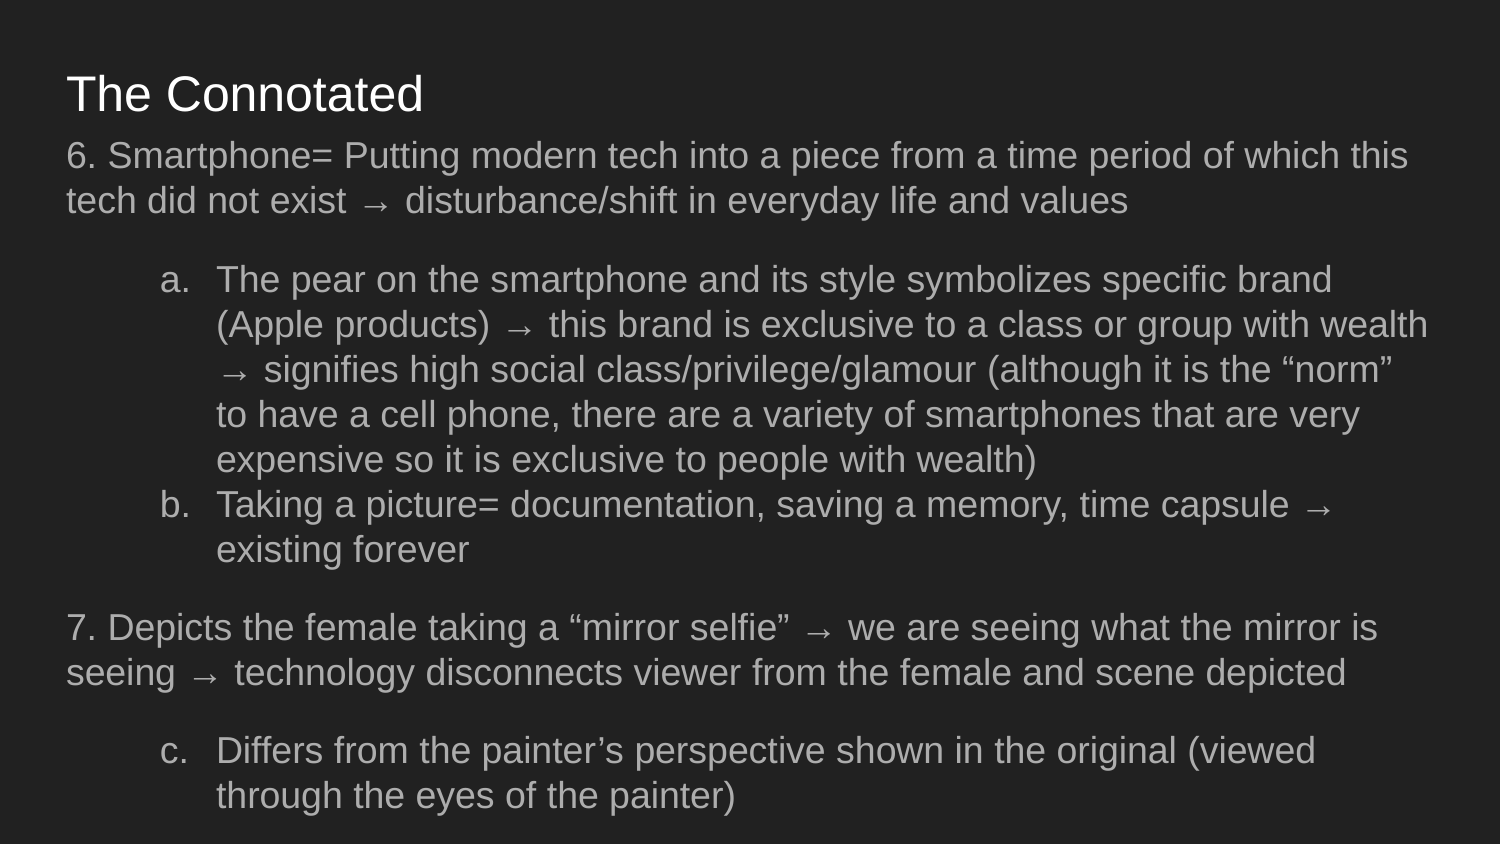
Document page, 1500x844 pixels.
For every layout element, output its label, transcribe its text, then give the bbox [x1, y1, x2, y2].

title The Connotated [51, 46, 1449, 116]
list 6. Smartphone= Putting modern tech into a piece from a time period of which this tech did not exist → disturbance/shift in everyday life and values The pear on the smartphone and its style symbolizes specific brand (Apple products) → this brand is exclusive to a class or group with wealth → signifies high social class/privilege/glamour (although it is the “norm” to have a cell phone, there are a variety of smartphones that are very expensive so it is exclusive to people with wealth) Taking a picture= documentation, saving a memory, time capsule → existing forever 7. Depicts the female taking a “mirror selfie” → we are seeing what the mirror is seeing → technology disconnects viewer from the female and scene depicted Differs from the painter’s perspective shown in the original (viewed through the eyes of the painter) [51, 116, 1449, 750]
